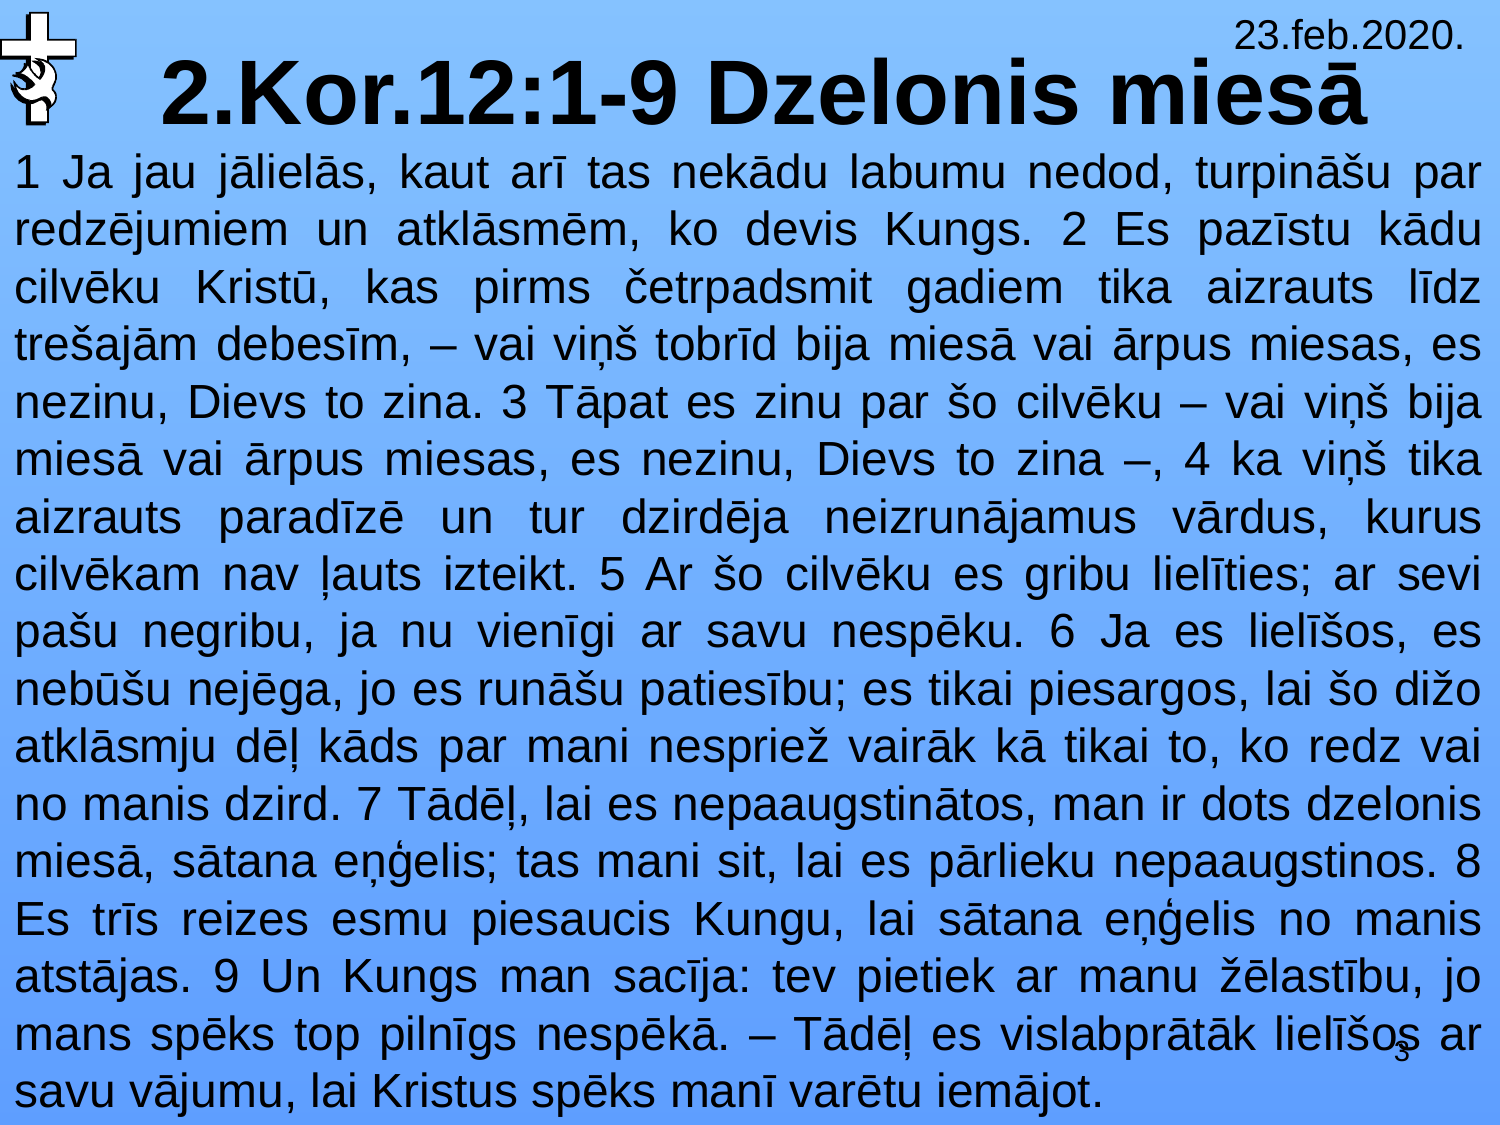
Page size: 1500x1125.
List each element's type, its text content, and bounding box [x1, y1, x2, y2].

picture [0, 11, 77, 126]
title 2.Kor.12:1-9 Dzelonis miesā [29, 0, 1500, 133]
text_box 1 Ja jau jālielās, kaut arī tas nekādu labumu nedod, turpināšu par redzējumiem un atklāsmēm, ko devis Kungs. 2 Es pazīstu kādu cilvēku Kristū, kas pirms četrpadsmit gadiem tika aizrauts līdz trešajām debesīm, – vai viņš tobrīd bija miesā vai ārpus miesas, es nezinu, Dievs to zina. 3 Tāpat es zinu par šo cilvēku – vai viņš bija miesā vai ārpus miesas, es nezinu, Dievs to zina –, 4 ka viņš tika aizrauts paradīzē un tur dzirdēja neizrunājamus vārdus, kurus cilvēkam nav ļauts izteikt. 5 Ar šo cilvēku es gribu lielīties; ar sevi pašu negribu, ja nu vienīgi ar savu nespēku. 6 Ja es lielīšos, es nebūšu nejēga, jo es runāšu patiesību; es tikai piesargos, lai šo dižo atklāsmju dēļ kāds par mani nespriež vairāk kā tikai to, ko redz vai no manis dzird. 7 Tādēļ, lai es nepaaugstinātos, man ir dots dzelonis miesā, sātana eņģelis; tas mani sit, lai es pārlieku nepaaugstinos. 8 Es trīs reizes esmu piesaucis Kungu, lai sātana eņģelis no manis atstājas. 9 Un Kungs man sacīja: tev pietiek ar manu žēlastību, jo mans spēks top pilnīgs nespēkā. – Tādēļ es vislabprātāk lielīšos ar savu vājumu, lai Kristus spēks manī varētu iemājot. [0, 133, 1500, 1125]
text_box 23.feb.2020. [1218, 0, 1500, 65]
